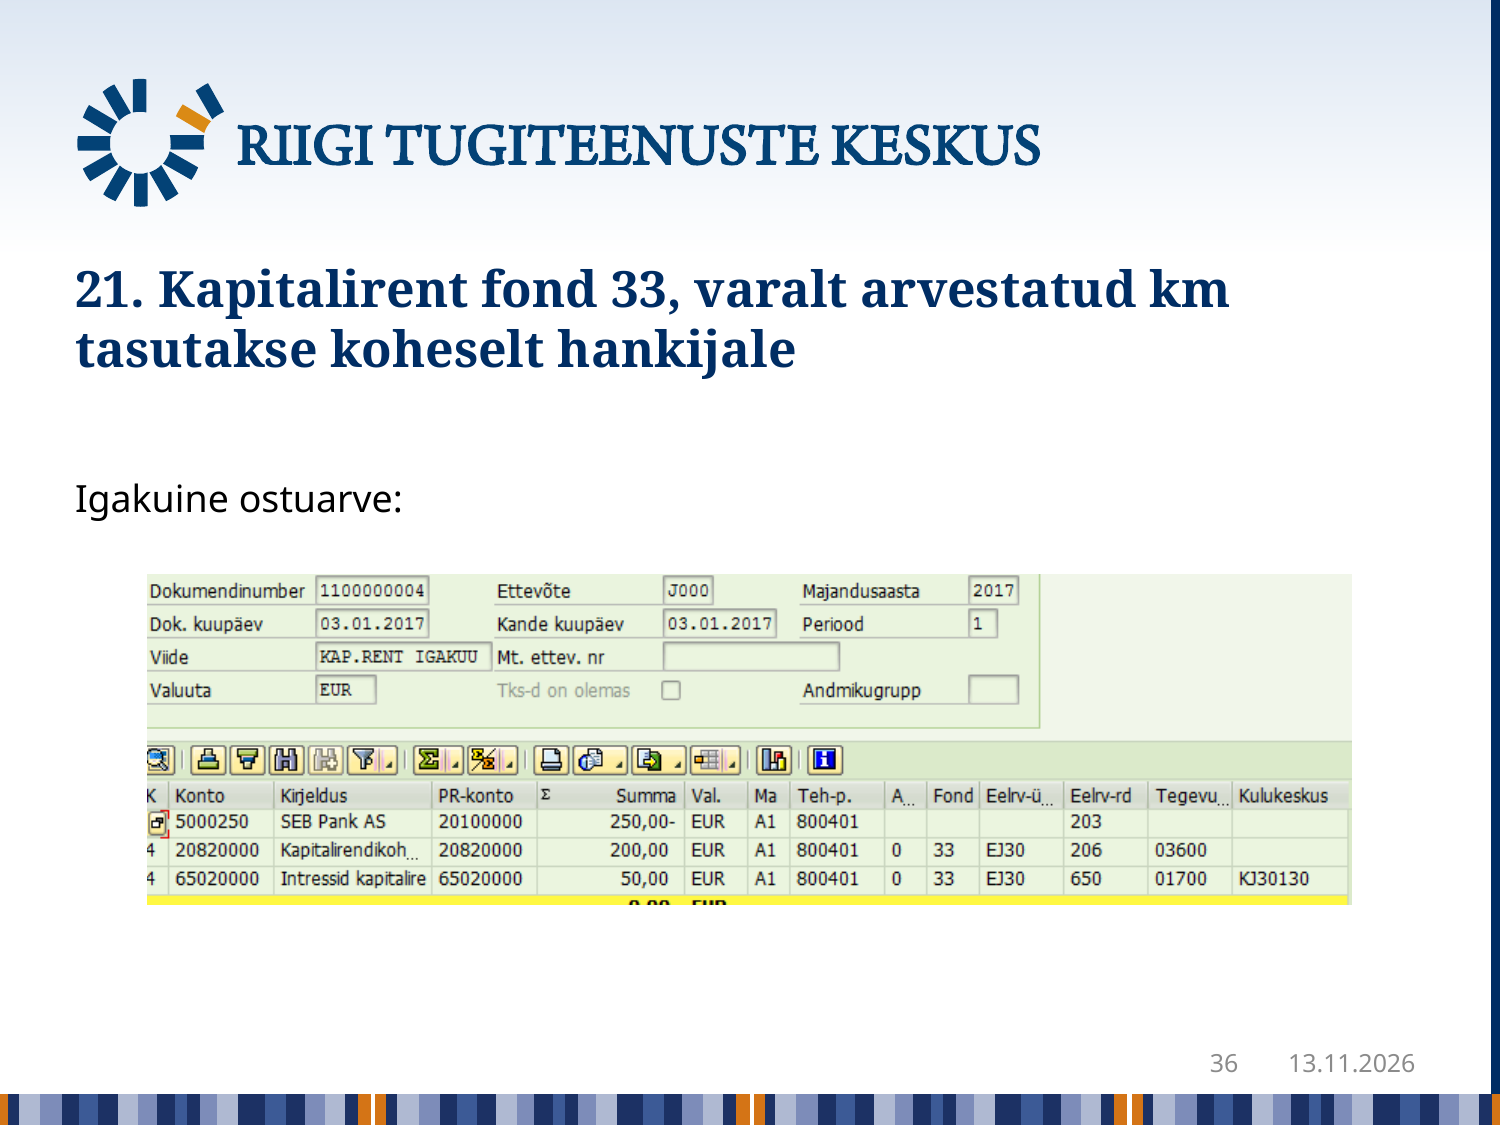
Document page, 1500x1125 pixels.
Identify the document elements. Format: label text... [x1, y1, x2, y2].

list Igakuine ostuarve: [75, 474, 1425, 1012]
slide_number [1269, 1035, 1431, 1095]
slide_number 36 [1139, 1035, 1254, 1095]
picture [147, 574, 1352, 906]
title 21. Kapitalirent fond 33, varalt arvestatud km tasutakse koheselt hankijale [75, 257, 1425, 398]
